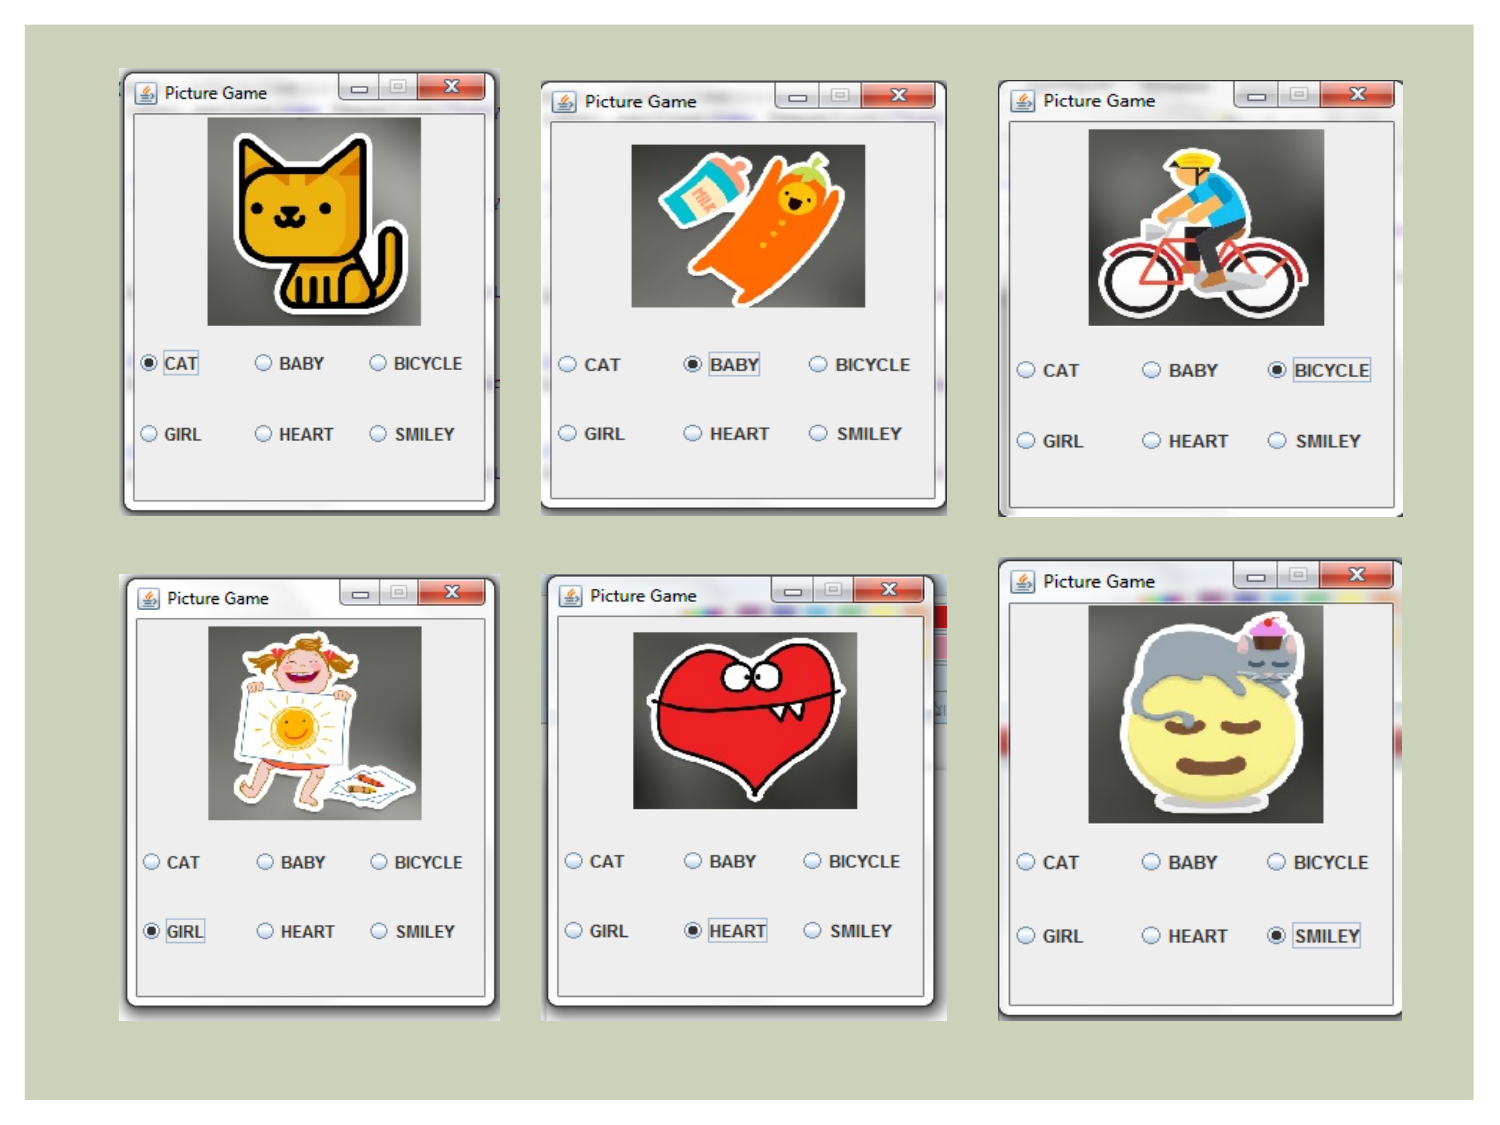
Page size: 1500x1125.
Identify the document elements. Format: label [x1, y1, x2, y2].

picture [119, 573, 500, 1022]
picture [541, 80, 947, 516]
picture [541, 573, 947, 1022]
picture [997, 80, 1404, 517]
picture [119, 68, 500, 516]
picture [997, 557, 1402, 1022]
